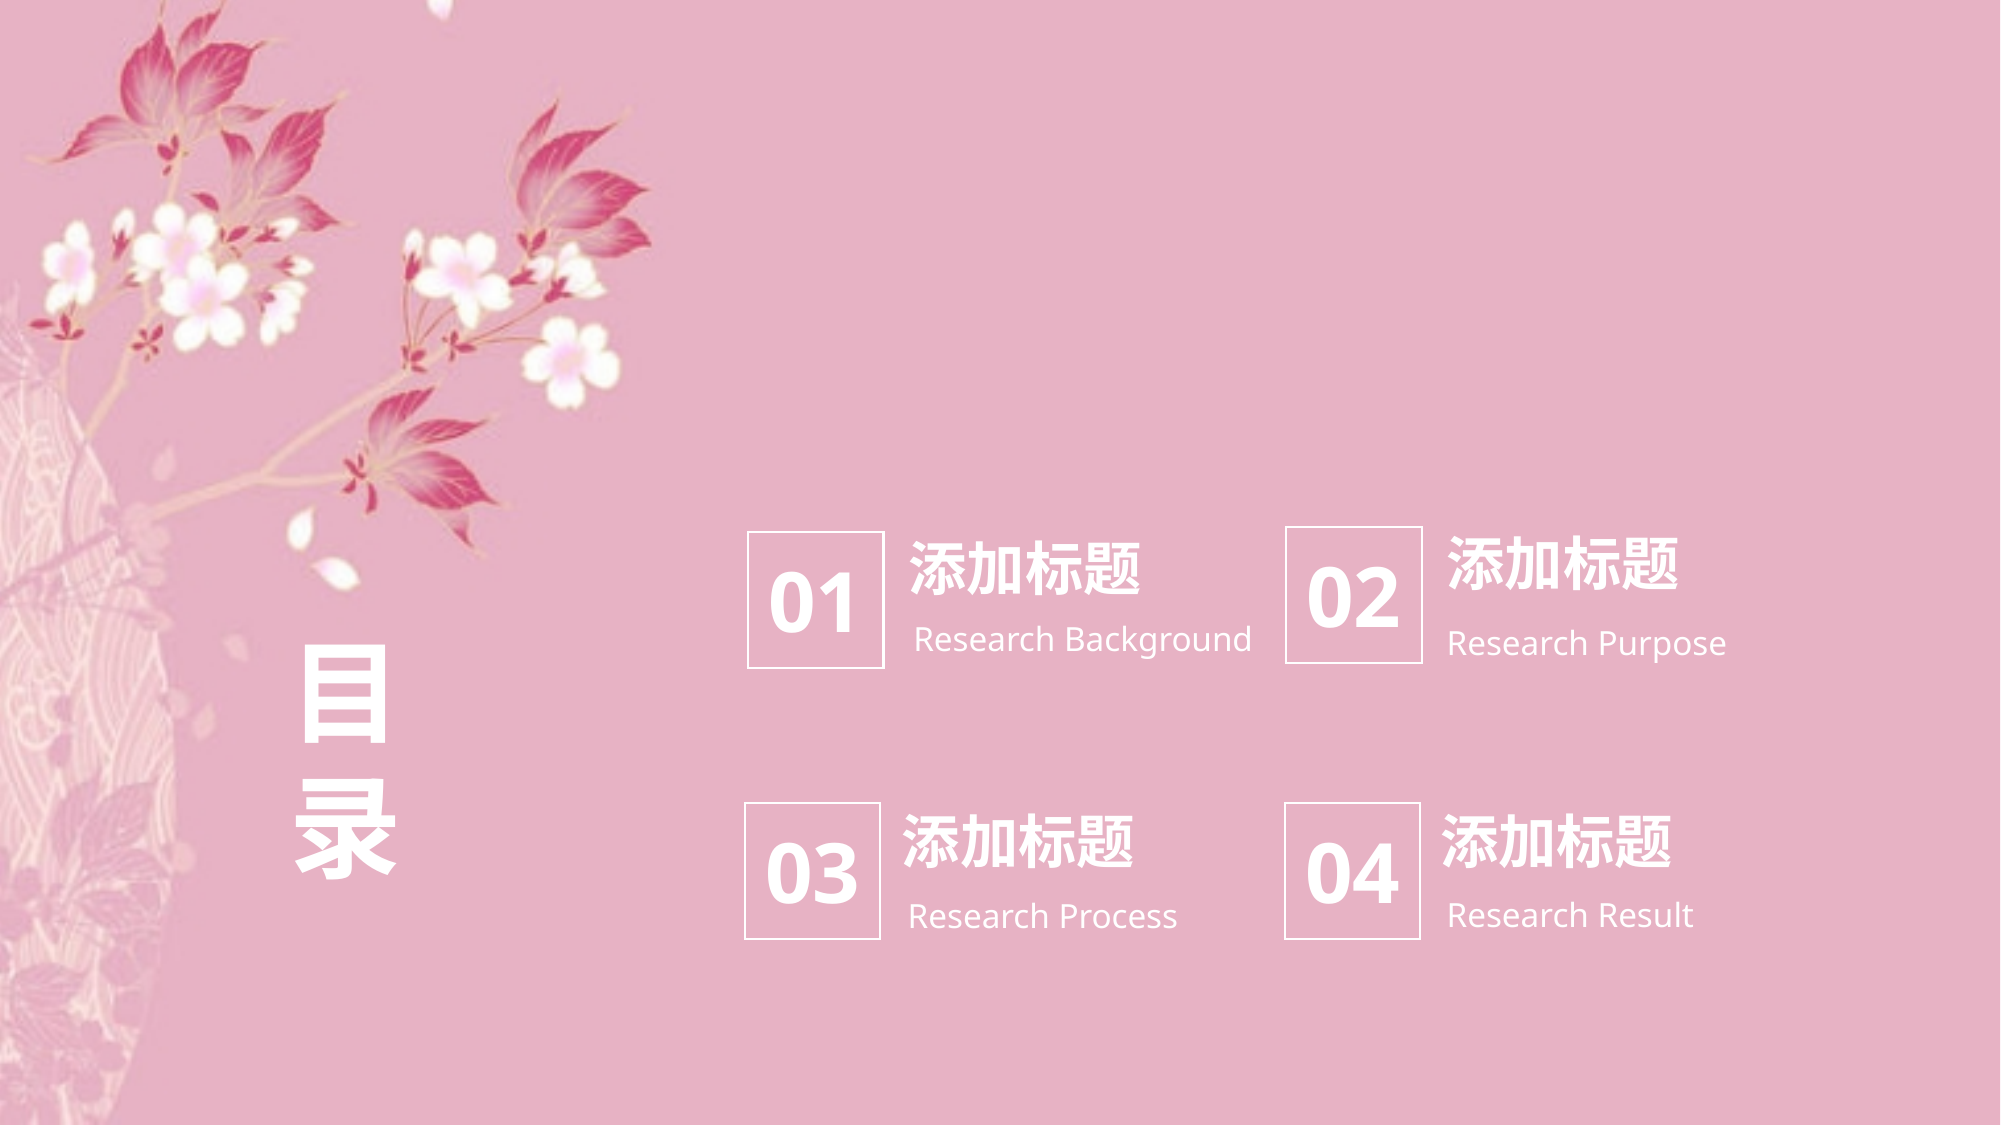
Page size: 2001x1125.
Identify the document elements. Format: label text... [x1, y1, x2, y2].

text_box Research Purpose [1431, 614, 1825, 670]
text_box Research Process [892, 887, 1286, 943]
text_box [744, 802, 881, 940]
text_box 目 录 [274, 614, 417, 900]
text_box 添加标题 [1431, 519, 1825, 605]
text_box [1285, 526, 1423, 664]
text_box [1284, 802, 1421, 940]
text_box 添加标题 [887, 798, 1280, 883]
text_box Research Result [1431, 886, 1825, 942]
picture [0, 0, 2001, 1125]
text_box 添加标题 [893, 524, 1287, 610]
text_box [747, 531, 885, 669]
text_box 添加标题 [1425, 798, 1819, 883]
text_box Research Background [898, 610, 1292, 666]
